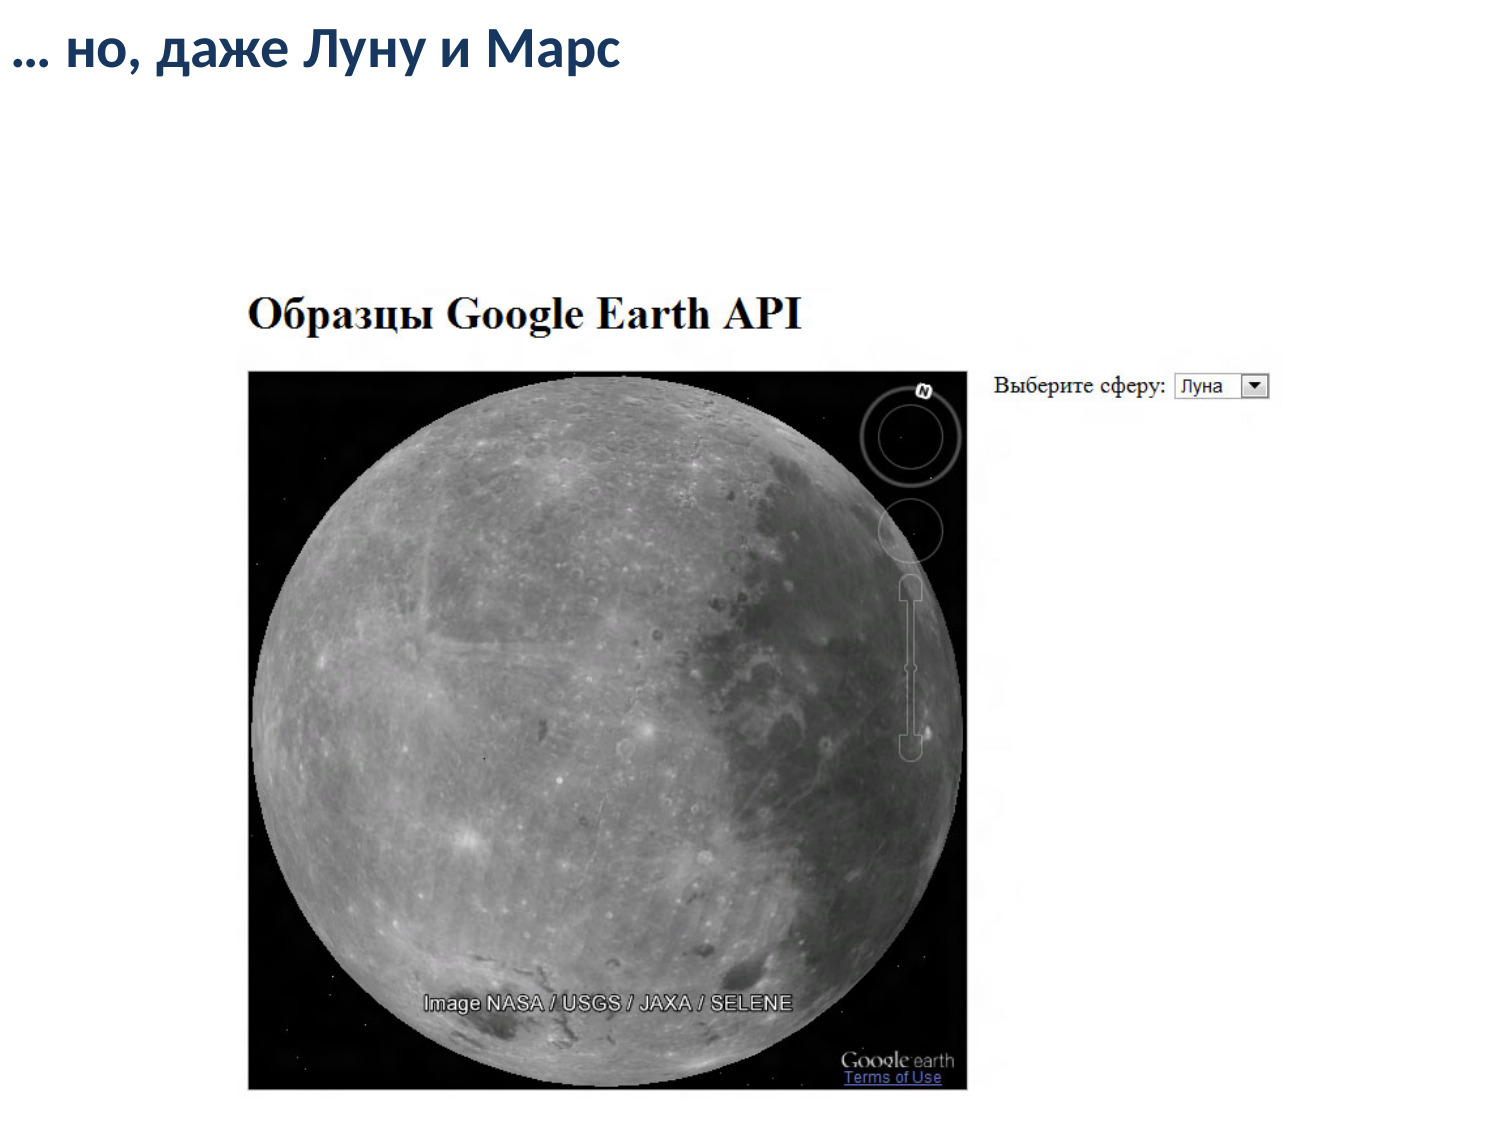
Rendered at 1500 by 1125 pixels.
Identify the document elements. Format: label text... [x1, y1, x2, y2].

text_box … но, даже Луну и Марс [0, 1, 1500, 87]
picture [237, 287, 1283, 1101]
